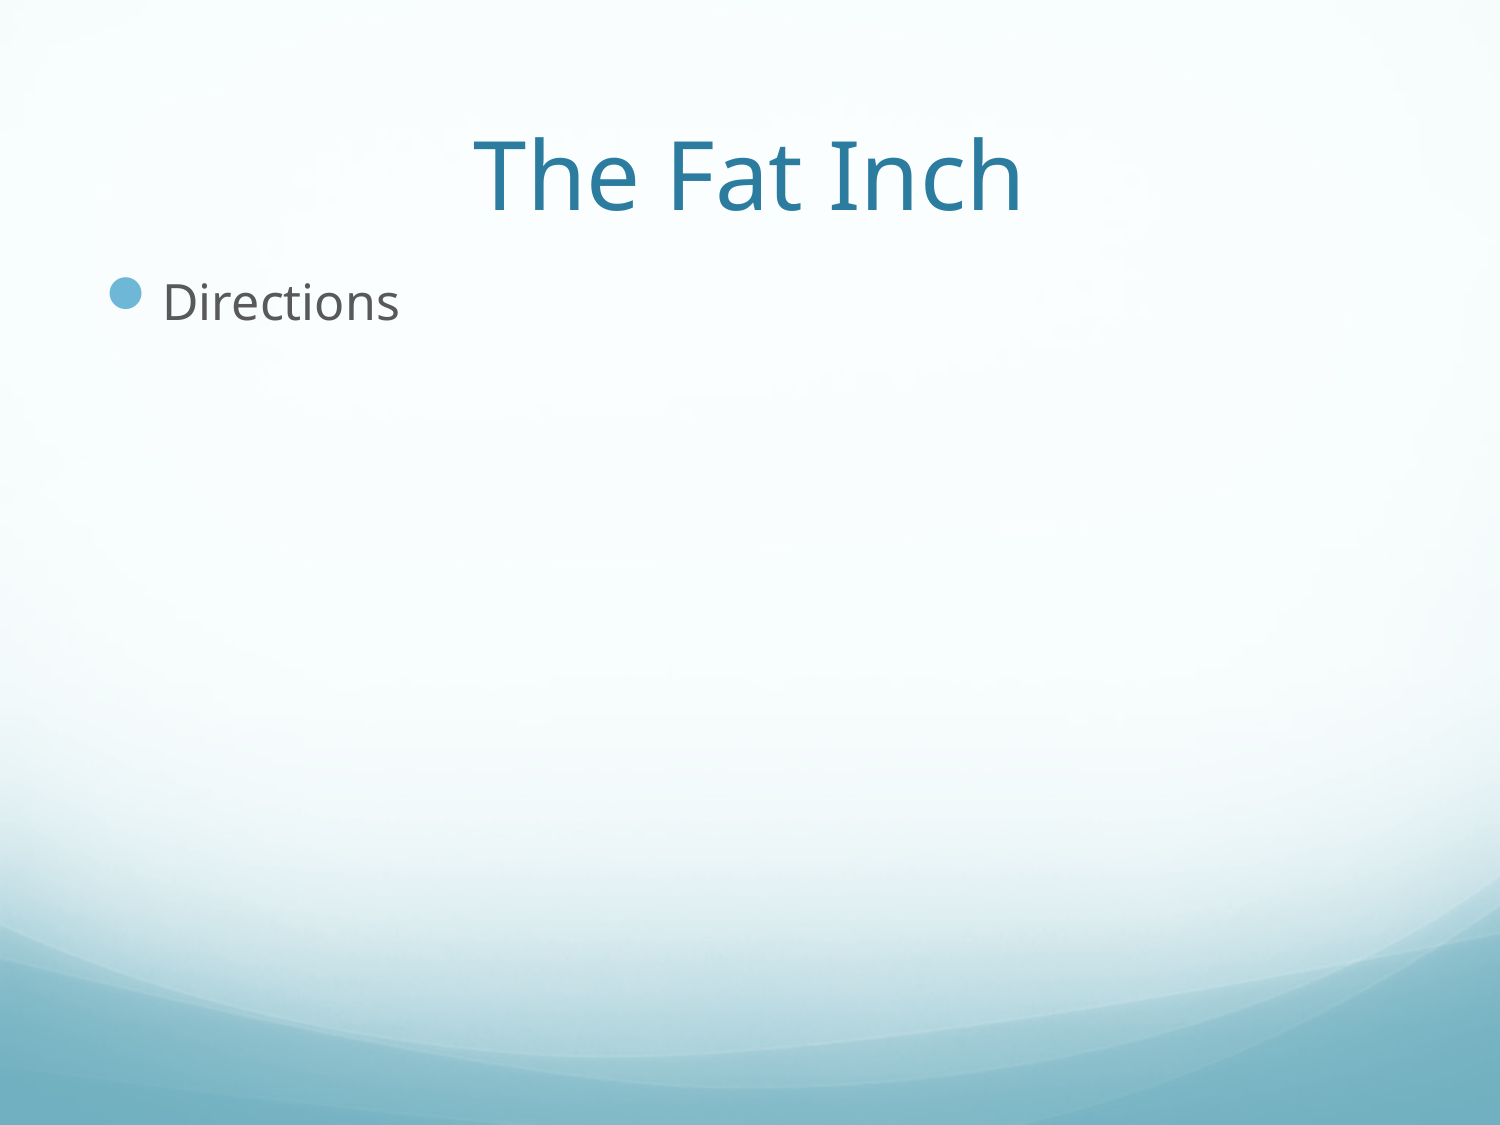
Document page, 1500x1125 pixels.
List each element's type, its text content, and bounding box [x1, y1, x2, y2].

list Directions [90, 262, 1410, 975]
title The Fat Inch [90, 17, 1410, 237]
